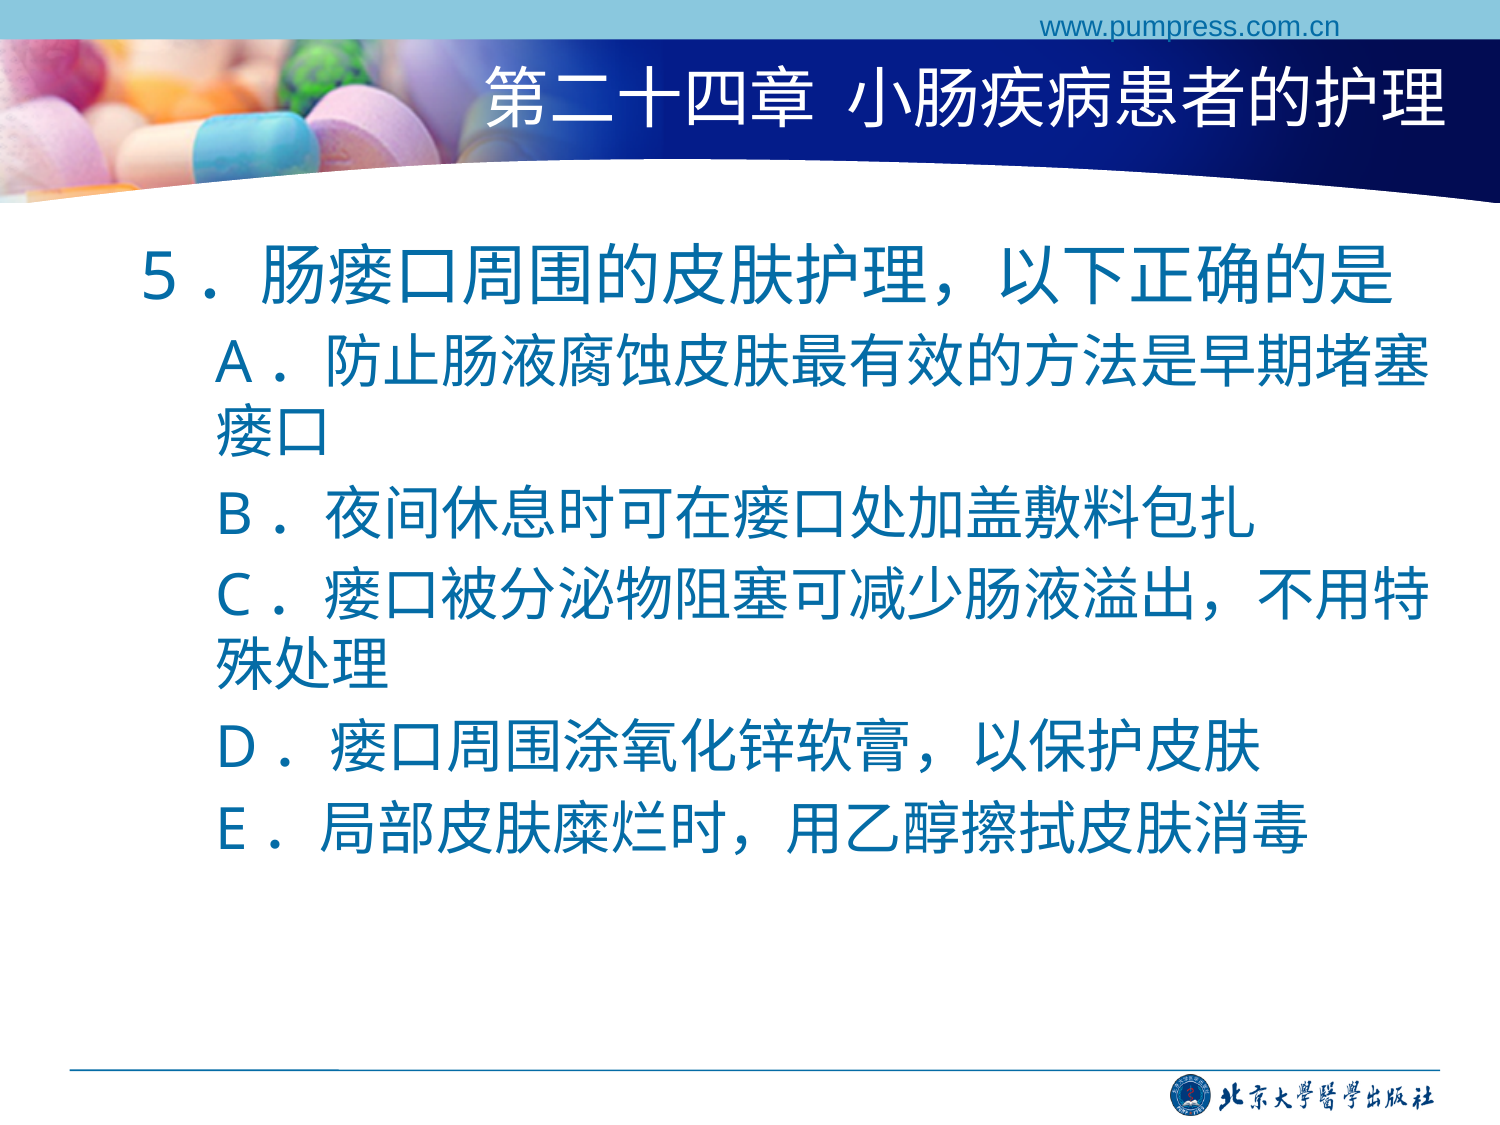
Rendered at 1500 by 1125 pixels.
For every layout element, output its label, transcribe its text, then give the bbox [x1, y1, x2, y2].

picture [0, 40, 1500, 203]
title 第二十四章 小肠疾病患者的护理 [137, 49, 1463, 143]
picture [1170, 1074, 1436, 1118]
list 5．肠瘘口周围的皮肤护理，以下正确的是 A．防止肠液腐蚀皮肤最有效的方法是早期堵塞瘘口 B．夜间休息时可在瘘口处加盖敷料包扎 C．瘘口被分泌物阻塞可减少肠液溢出，不用特殊处理 D．瘘口周围涂氧化锌软膏，以保护皮肤 E．局部皮肤糜烂时，用乙醇擦拭皮肤消毒 [49, 224, 1463, 1026]
slide_number www.pumpress.com.cn [1025, 0, 1463, 38]
